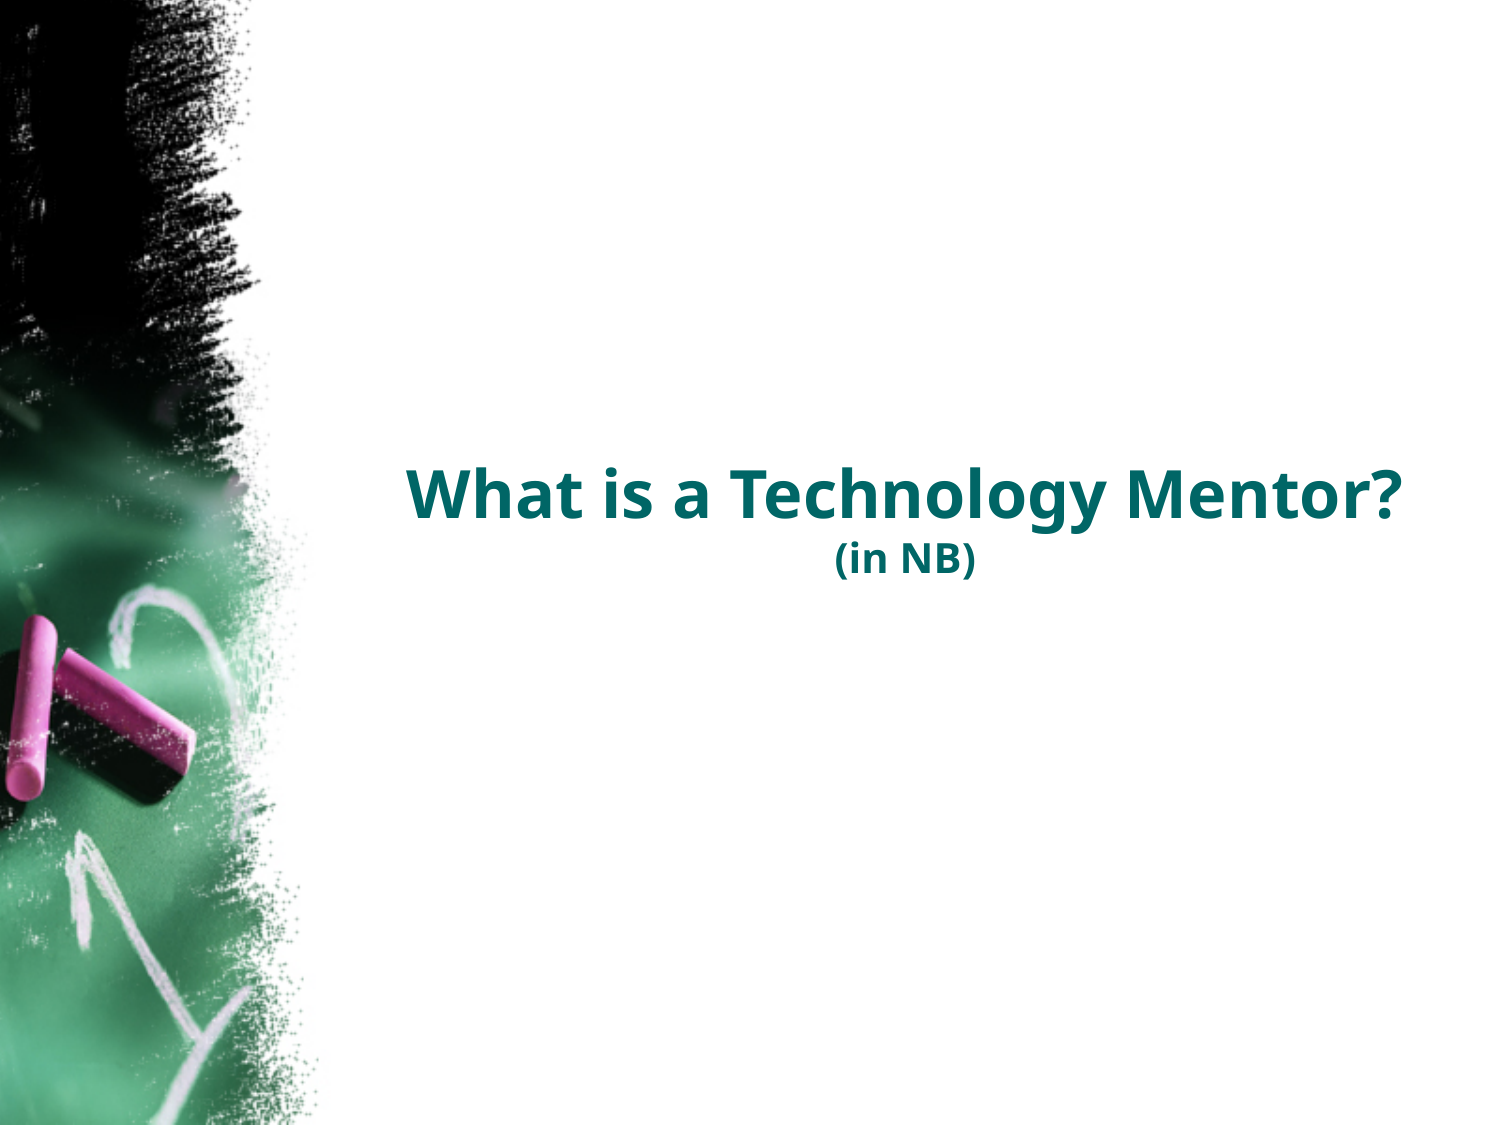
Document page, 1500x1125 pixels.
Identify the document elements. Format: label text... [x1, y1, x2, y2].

title What is a Technology Mentor? (in NB) [376, 448, 1435, 587]
picture [0, 0, 1500, 1125]
